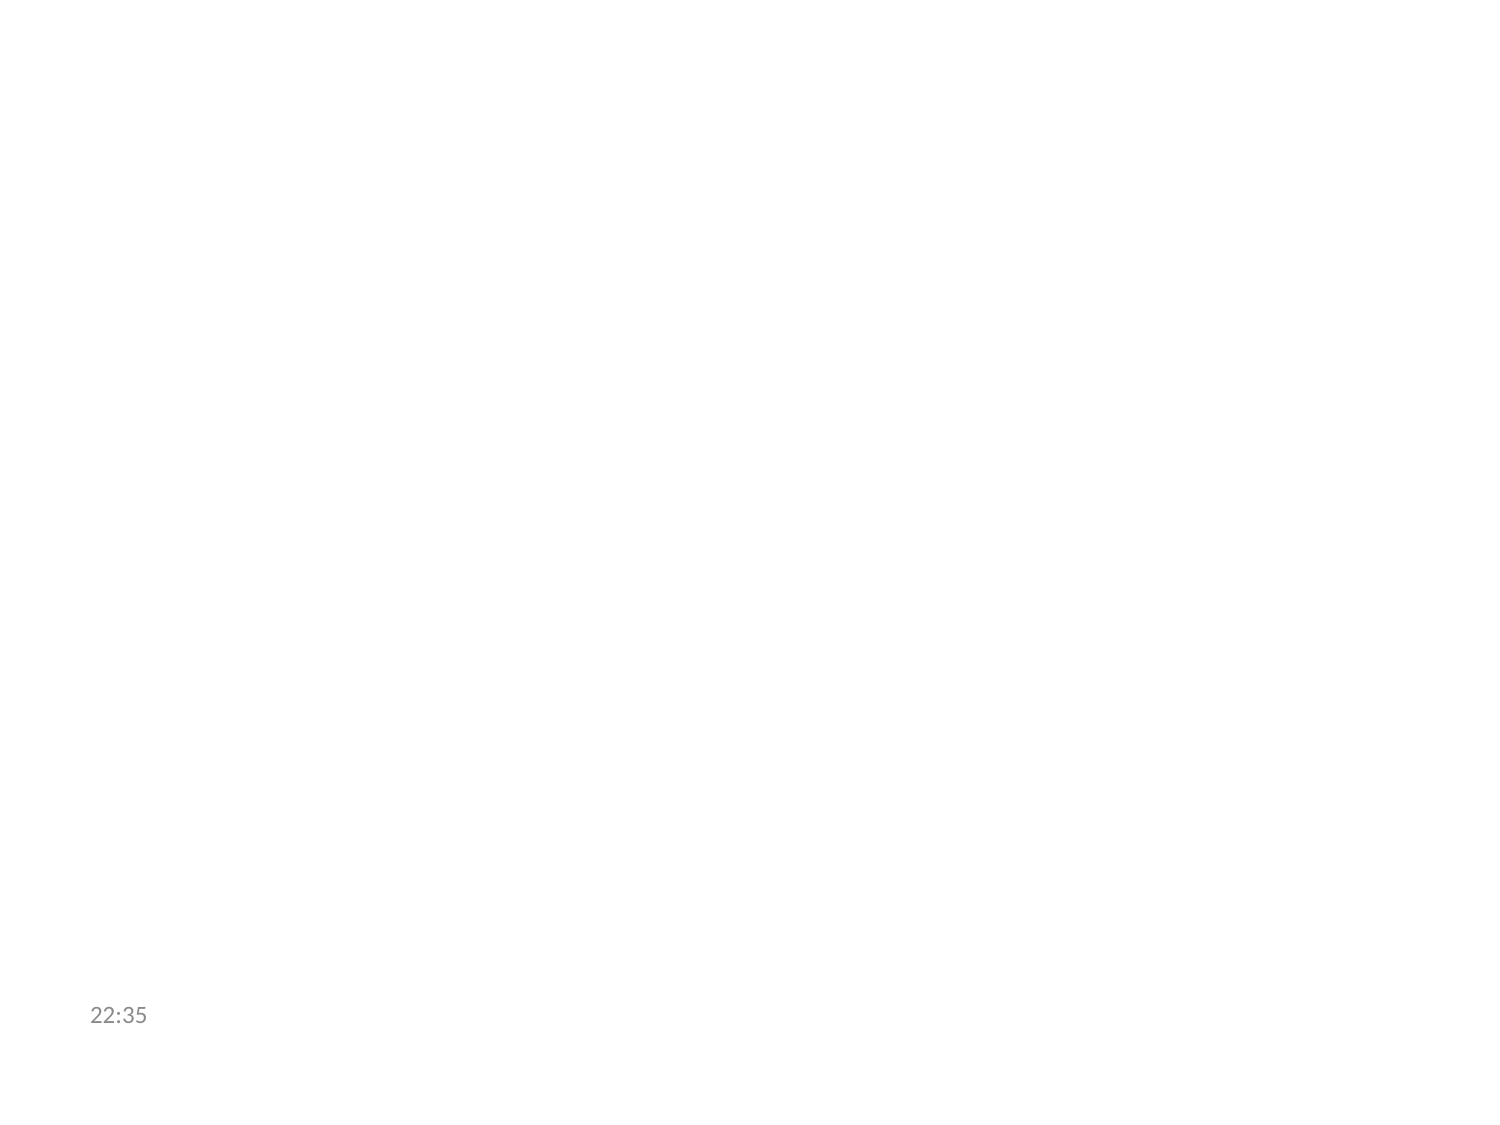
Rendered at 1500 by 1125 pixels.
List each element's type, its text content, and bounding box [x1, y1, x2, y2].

text_box 15:35 [75, 983, 425, 1044]
